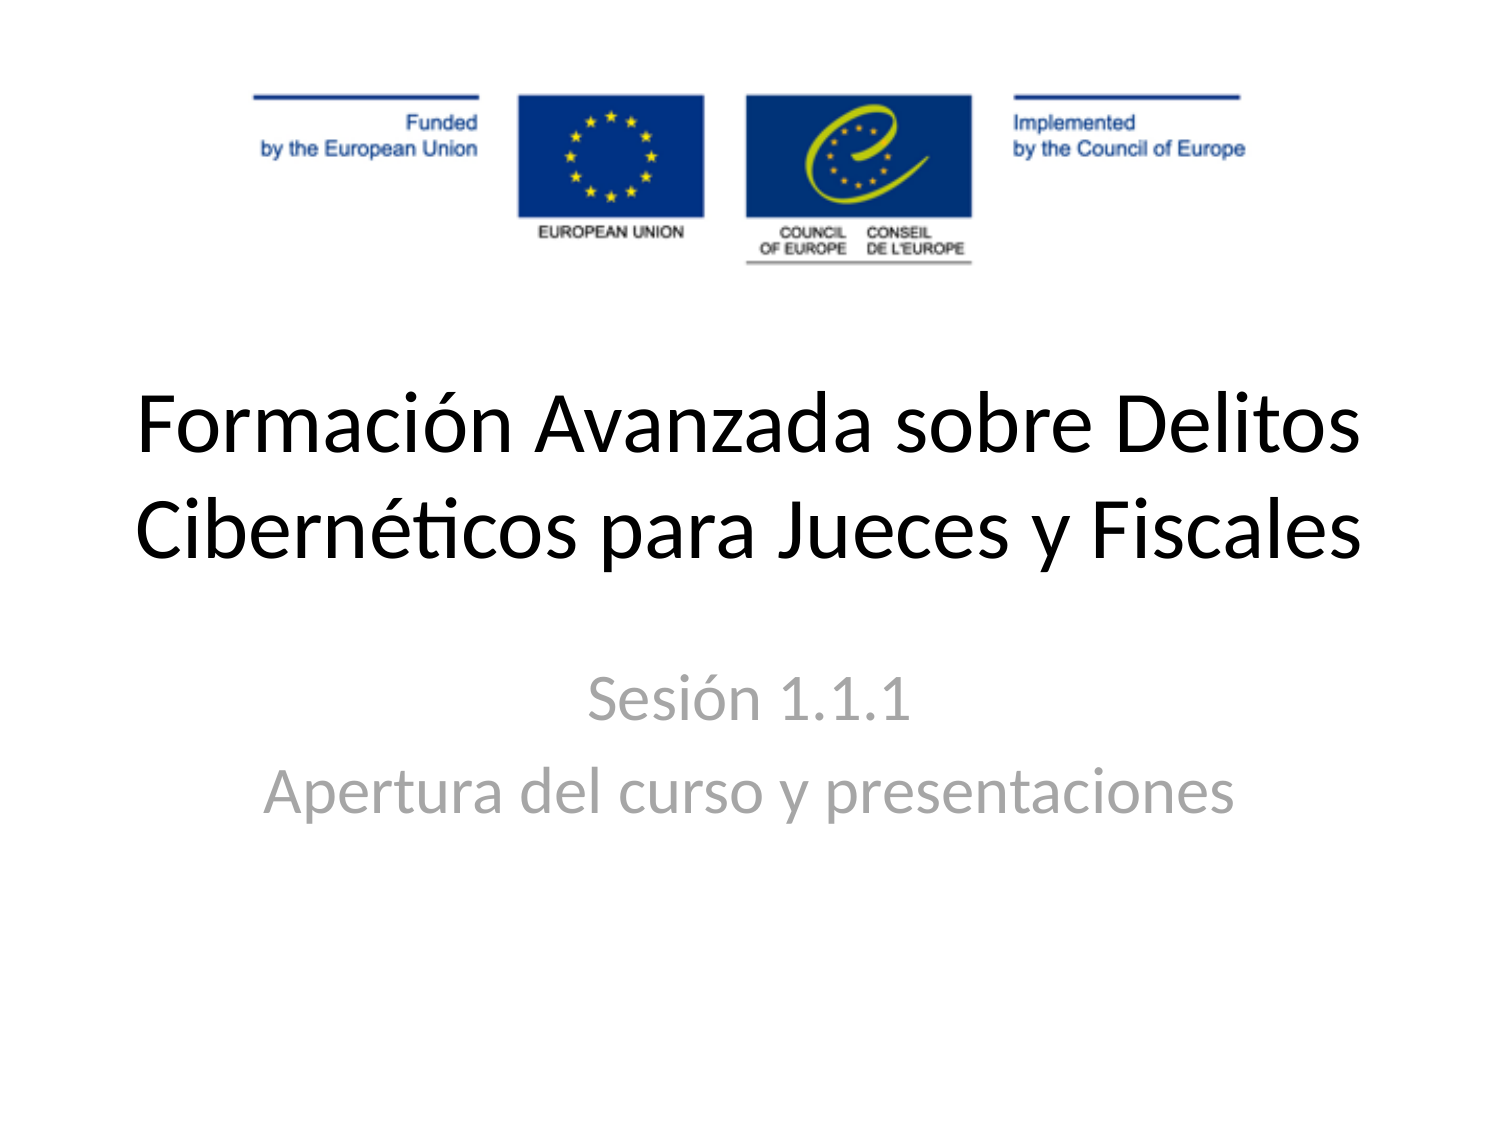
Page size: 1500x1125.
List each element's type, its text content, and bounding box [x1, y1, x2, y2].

title Formación Avanzada sobre Delitos Cibernéticos para Jueces y Fiscales [112, 349, 1388, 591]
text_box Sesión 1.1.1 Apertura del curso y presentaciones [224, 645, 1275, 934]
picture [248, 90, 1252, 273]
